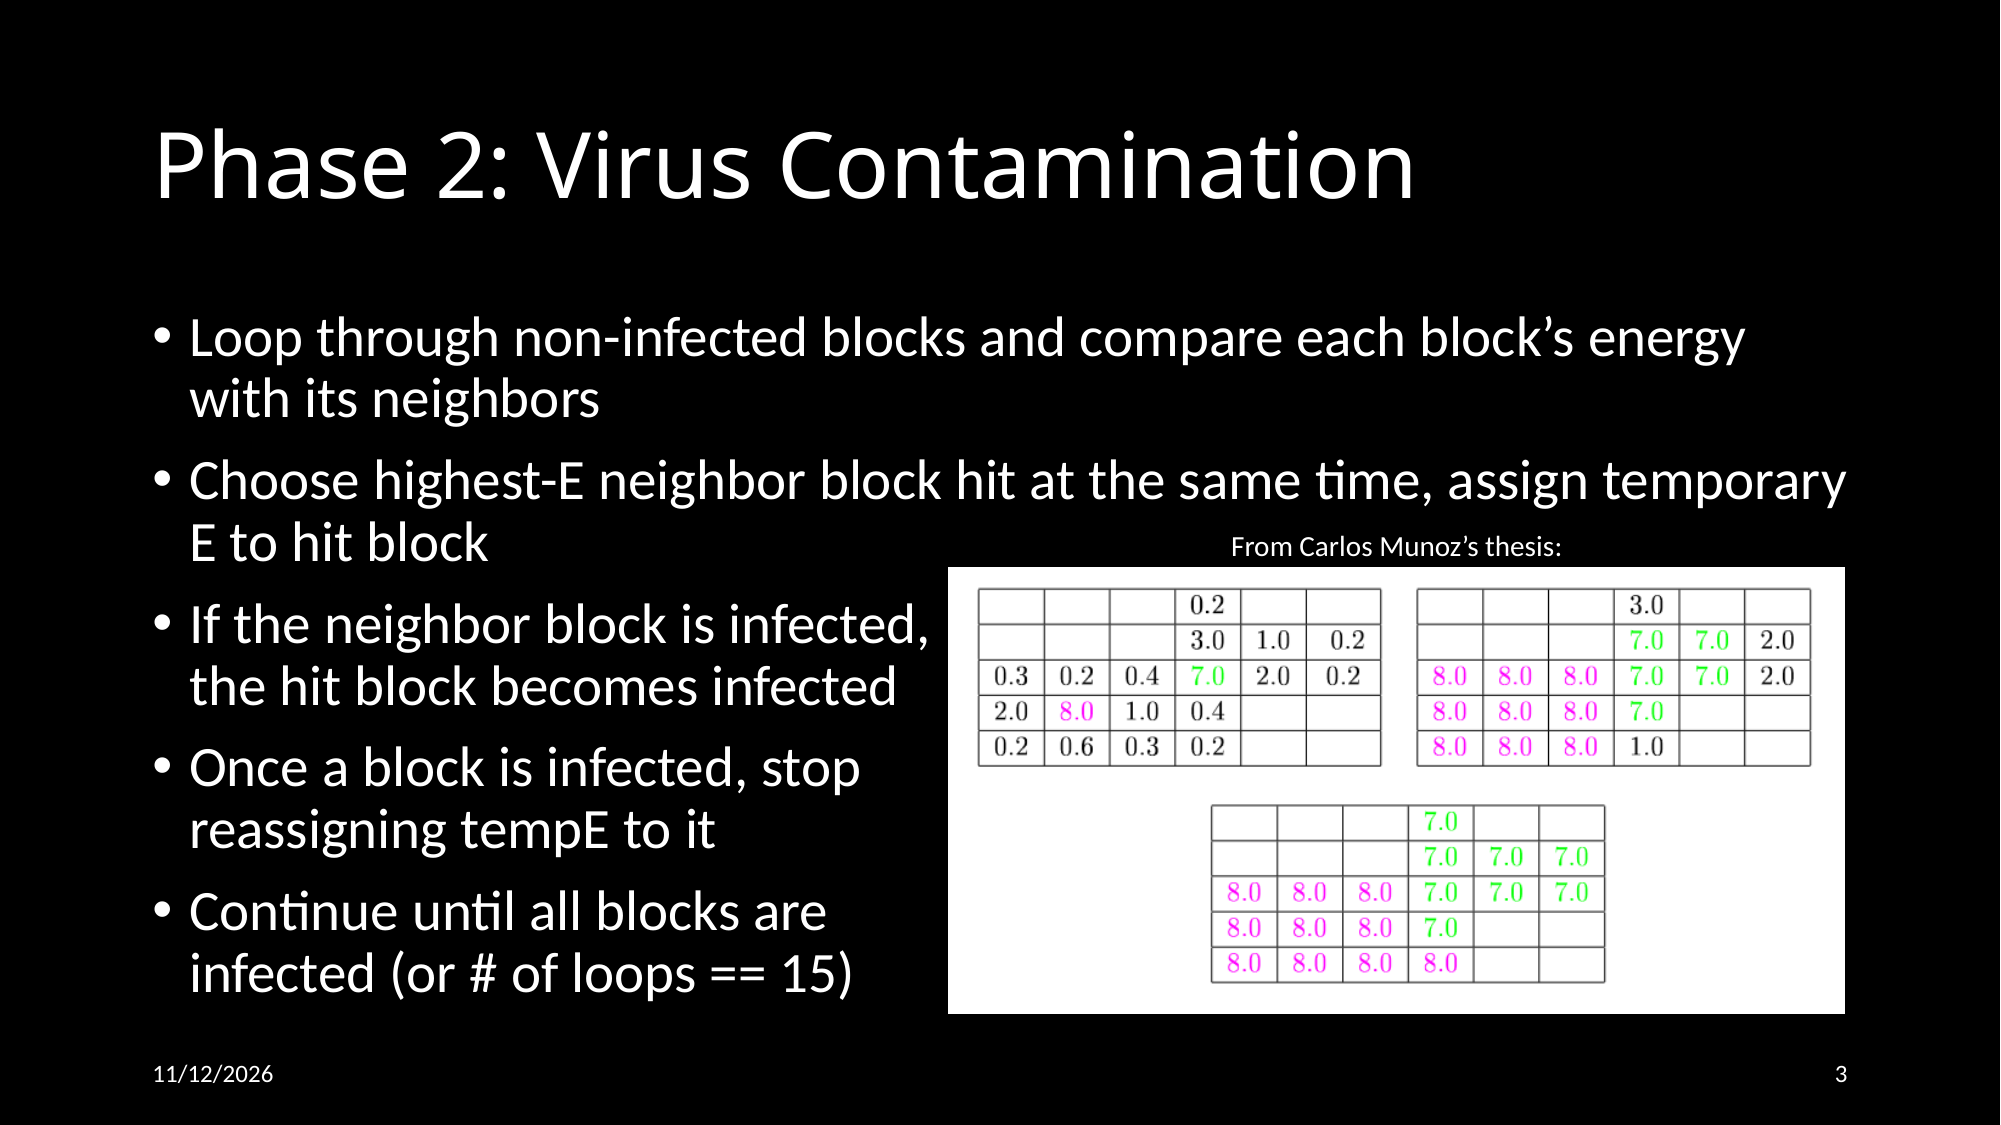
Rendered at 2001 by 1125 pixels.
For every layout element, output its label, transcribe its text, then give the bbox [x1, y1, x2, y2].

text_box From Carlos Munoz’s thesis: [1112, 519, 1681, 567]
title Phase 2: Virus Contamination [137, 59, 1863, 278]
slide_number 3 [1412, 1042, 1863, 1103]
list Loop through non-infected blocks and compare each block’s energy with its neighbors Choose highest-E neighbor block hit at the same time, assign temporary E to hit block If the neighbor block is infected, the hit block becomes infected Once a block is infected, stop reassigning tempE to it Continue until all blocks are infected (or # of loops == 15) [137, 299, 1863, 1014]
picture [948, 567, 1845, 1014]
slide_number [137, 1042, 588, 1103]
